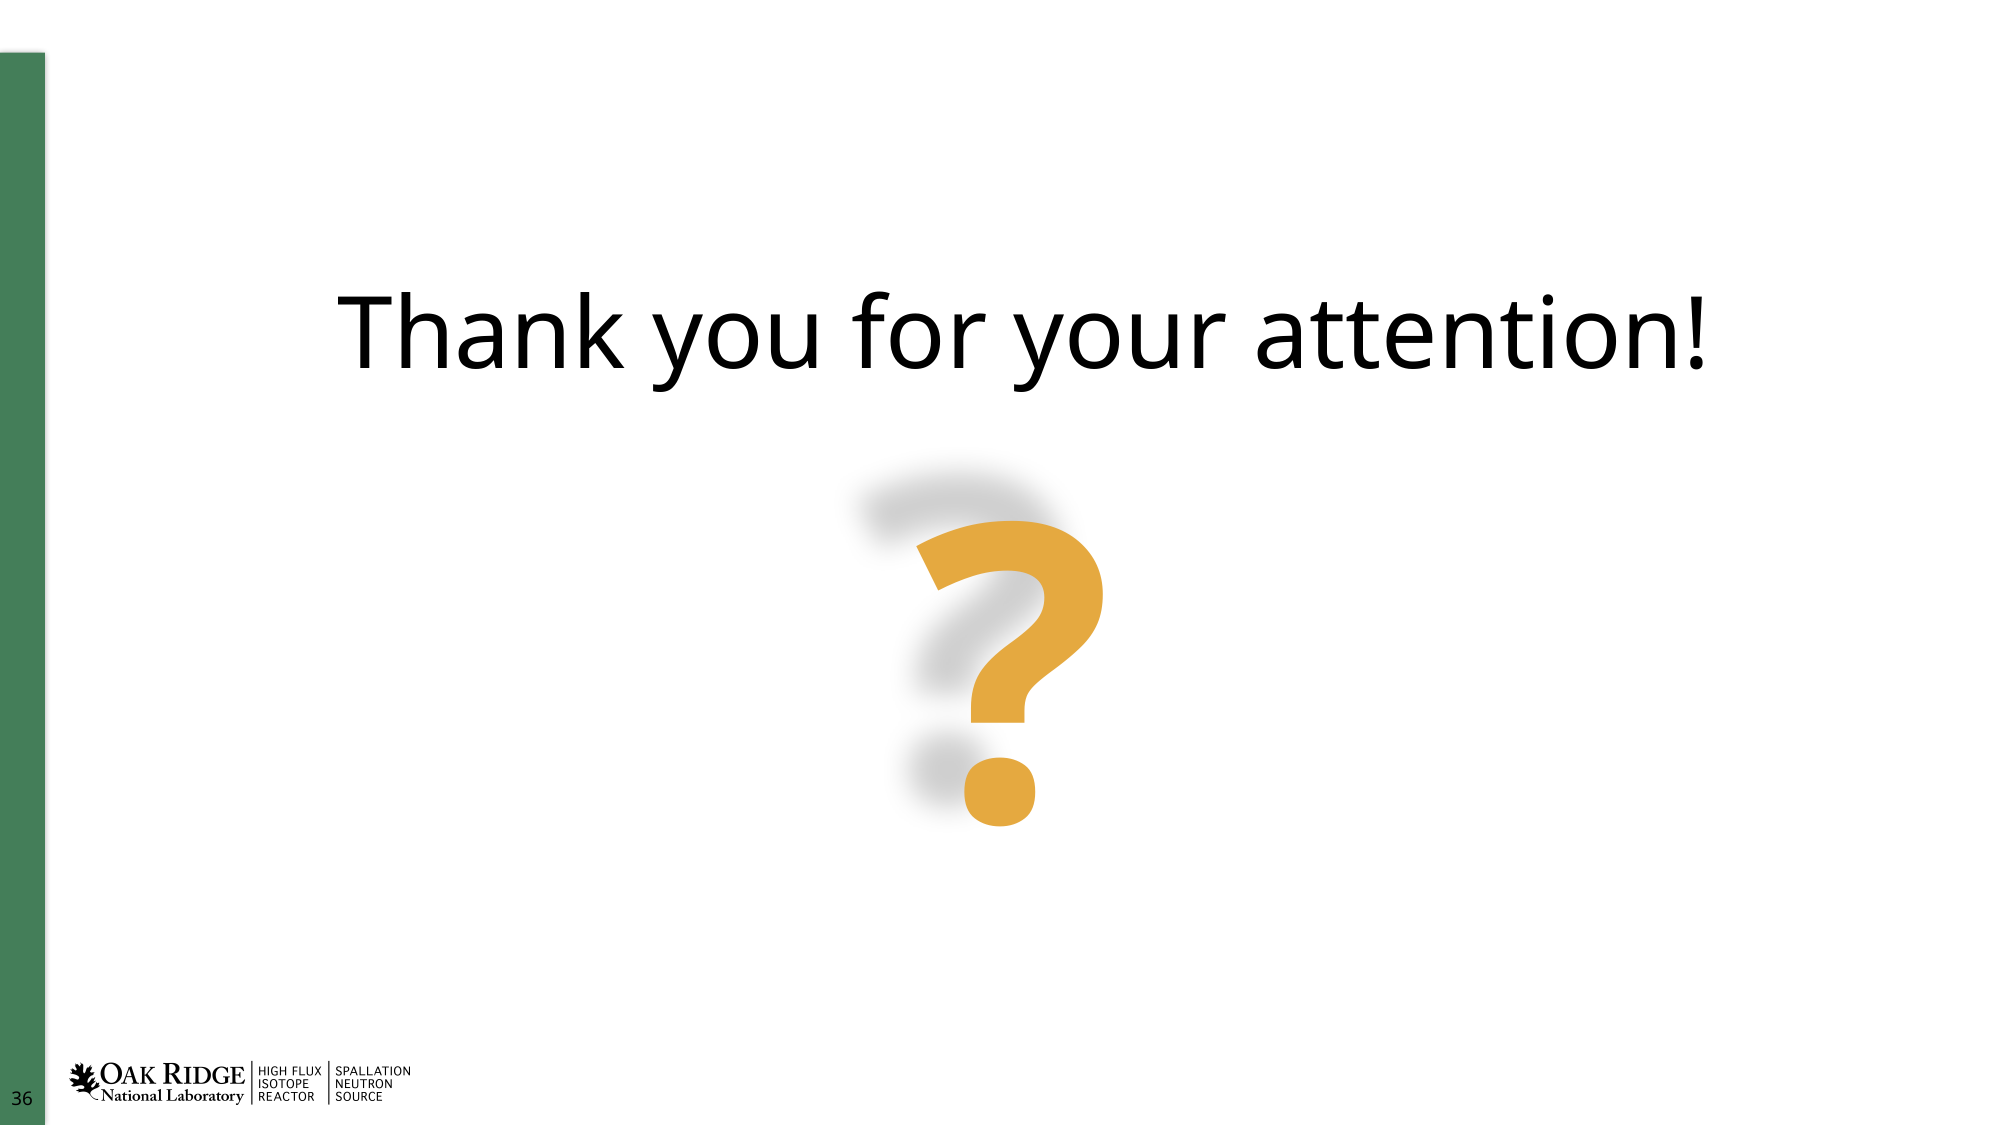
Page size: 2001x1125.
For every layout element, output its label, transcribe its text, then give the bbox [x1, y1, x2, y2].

picture [66, 1058, 413, 1108]
text_box Thank you for your attention! [323, 275, 1727, 398]
text_box ? [900, 399, 1129, 912]
